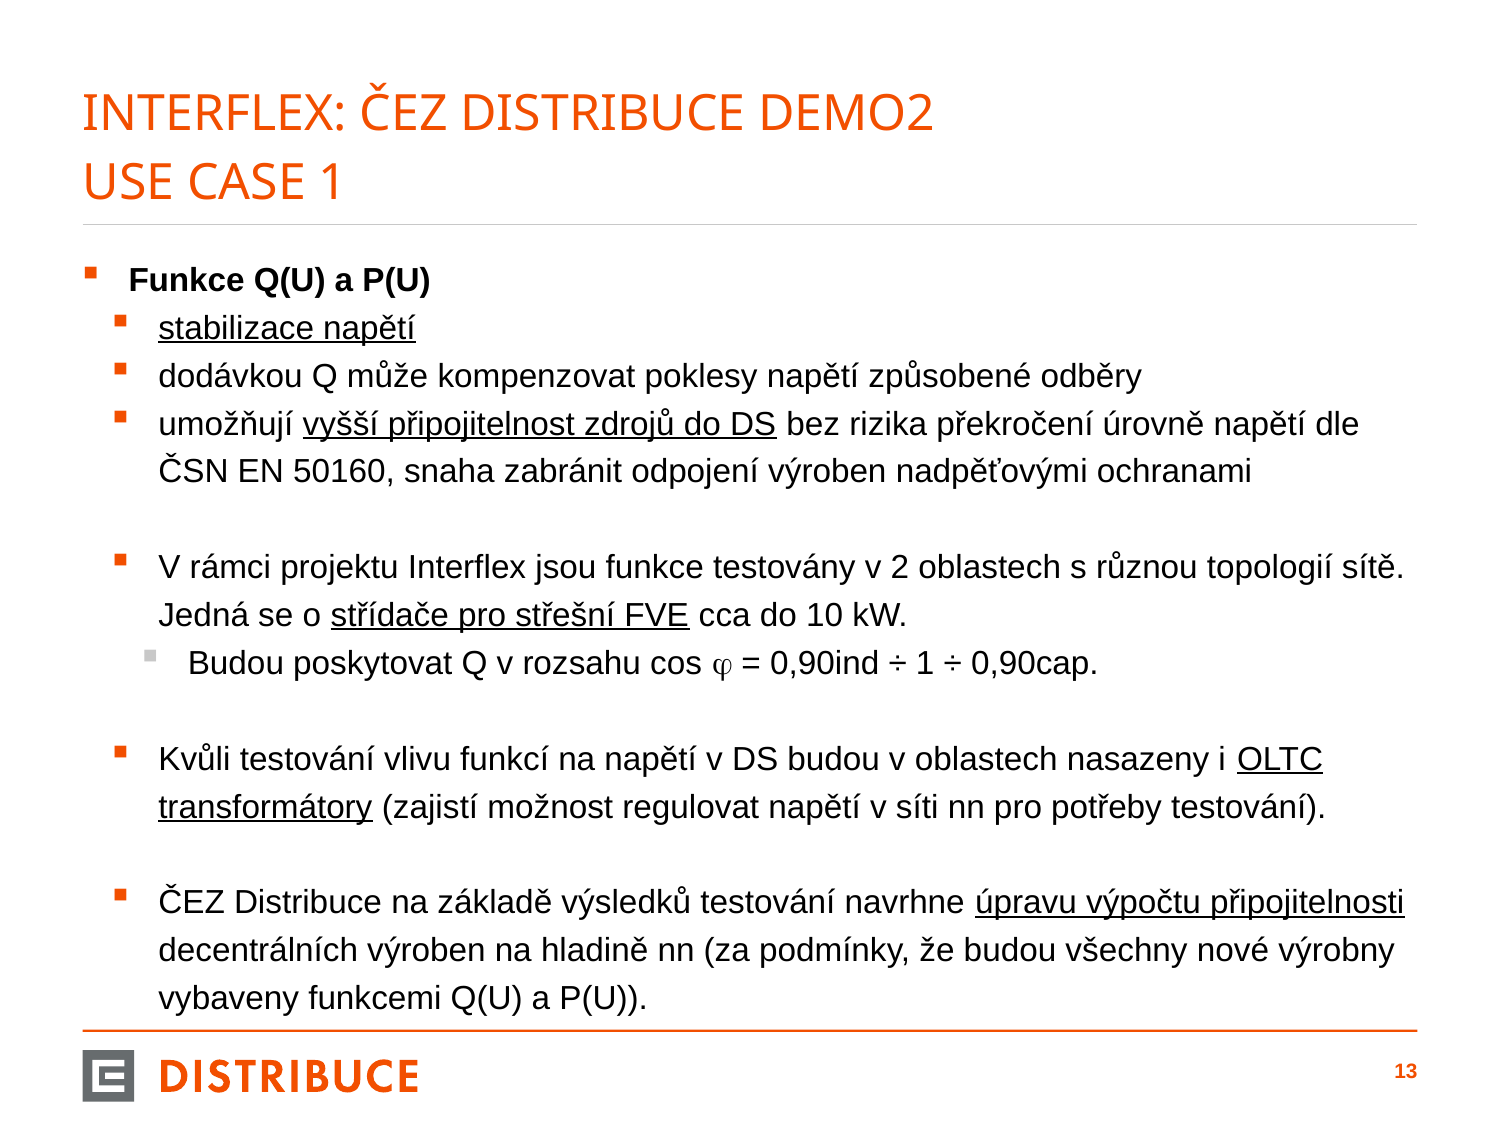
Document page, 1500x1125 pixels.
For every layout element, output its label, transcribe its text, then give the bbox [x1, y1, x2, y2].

text_box Funkce Q(U) a P(U) stabilizace napětí dodávkou Q může kompenzovat poklesy napětí způsobené odběry umožňují vyšší připojitelnost zdrojů do DS bez rizika překročení úrovně napětí dle ČSN EN 50160, snaha zabránit odpojení výroben nadpěťovými ochranami V rámci projektu Interflex jsou funkce testovány v 2 oblastech s různou topologií sítě. Jedná se o střídače pro střešní FVE cca do 10 kW. Budou poskytovat Q v rozsahu cos j = 0,90ind ÷ 1 ÷ 0,90cap. Kvůli testování vlivu funkcí na napětí v DS budou v oblastech nasazeny i OLTC transformátory (zajistí možnost regulovat napětí v síti nn pro potřeby testování). ČEZ Distribuce na základě výsledků testování navrhne úpravu výpočtu připojitelnosti decentrálních výroben na hladině nn (za podmínky, že budou všechny nové výrobny vybaveny funkcemi Q(U) a P(U)). [81, 249, 1433, 1003]
title Interflex: ČEZ Distribuce DEMO2 Use Case 1 [82, 71, 1418, 211]
slide_number 12 [1366, 1044, 1418, 1097]
